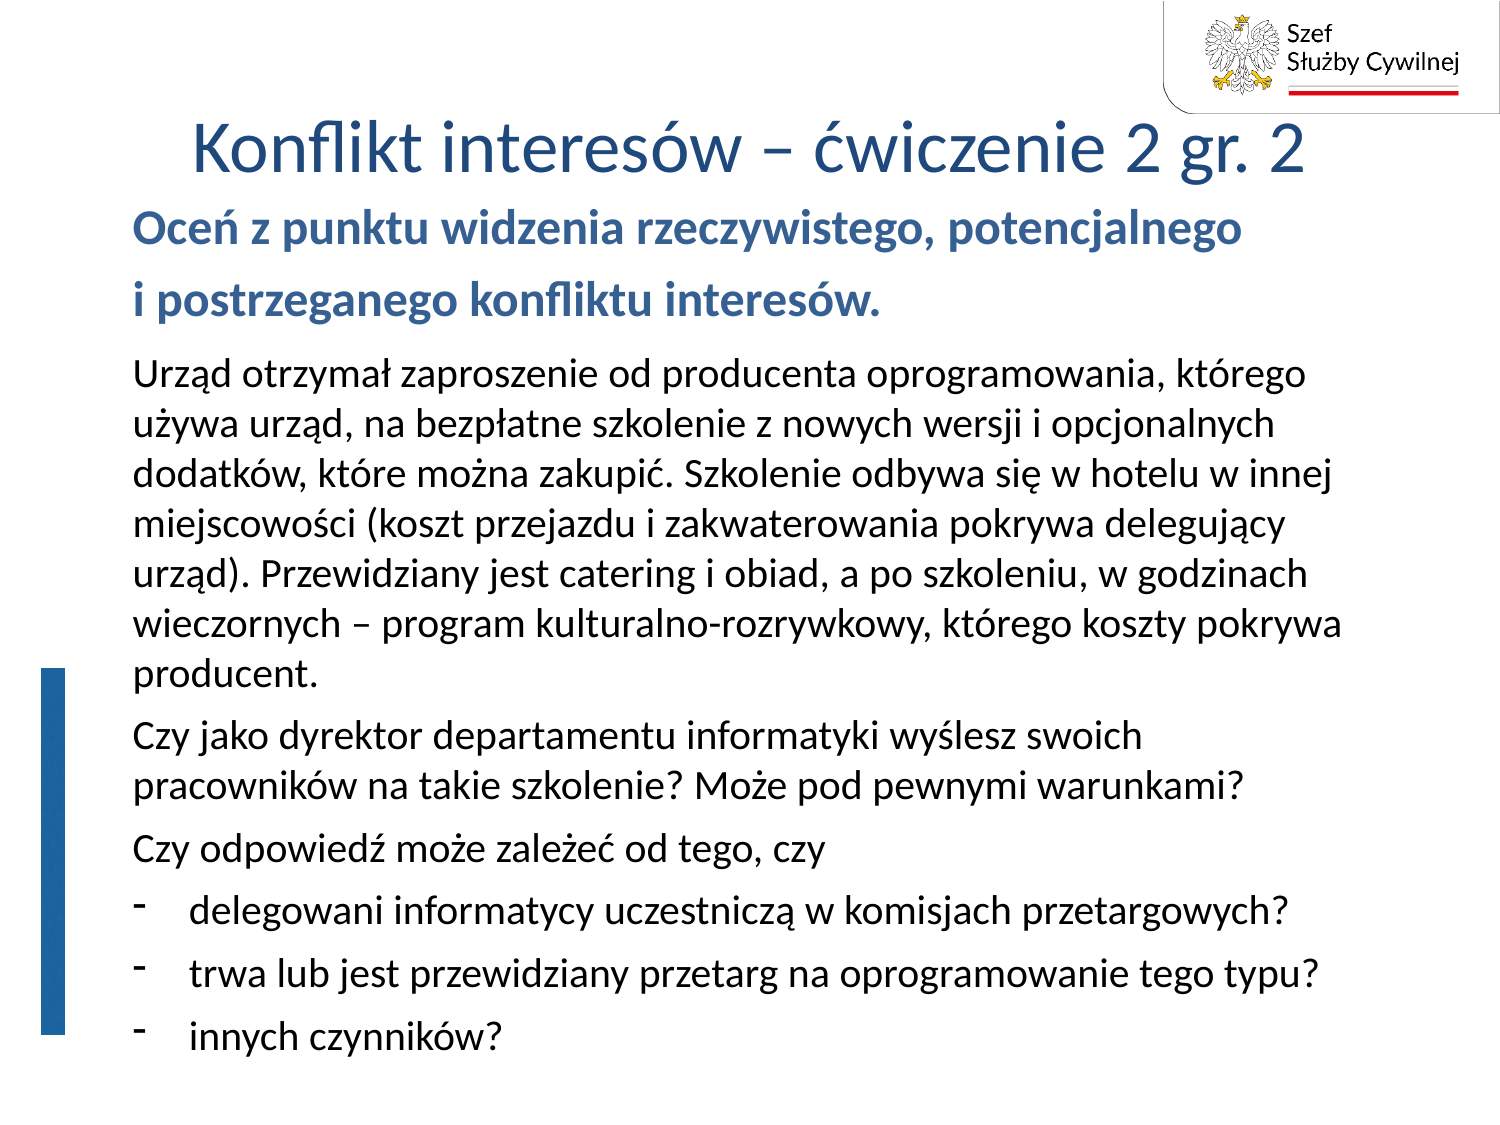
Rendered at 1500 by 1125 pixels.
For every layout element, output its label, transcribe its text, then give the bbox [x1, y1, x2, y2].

picture [41, 668, 65, 1035]
title Konflikt interesów – ćwiczenie 2 gr. 2 [100, 90, 1400, 215]
text_box Oceń z punktu widzenia rzeczywistego, potencjalnego i postrzeganego konfliktu interesów. [117, 186, 1382, 334]
text_box Urząd otrzymał zaproszenie od producenta oprogramowania, którego używa urząd, na bezpłatne szkolenie z nowych wersji i opcjonalnych dodatków, które można zakupić. Szkolenie odbywa się w hotelu w innej miejscowości (koszt przejazdu i zakwaterowania pokrywa delegujący urząd). Przewidziany jest catering i obiad, a po szkoleniu, w godzinach wieczornych – program kulturalno-rozrywkowy, którego koszty pokrywa producent. Czy jako dyrektor departamentu informatyki wyślesz swoich pracowników na takie szkolenie? Może pod pewnymi warunkami? Czy odpowiedź może zależeć od tego, czy delegowani informatycy uczestniczą w komisjach przetargowych? trwa lub jest przewidziany przetarg na oprogramowanie tego typu? innych czynników? [117, 338, 1382, 1066]
picture [1163, 0, 1500, 114]
